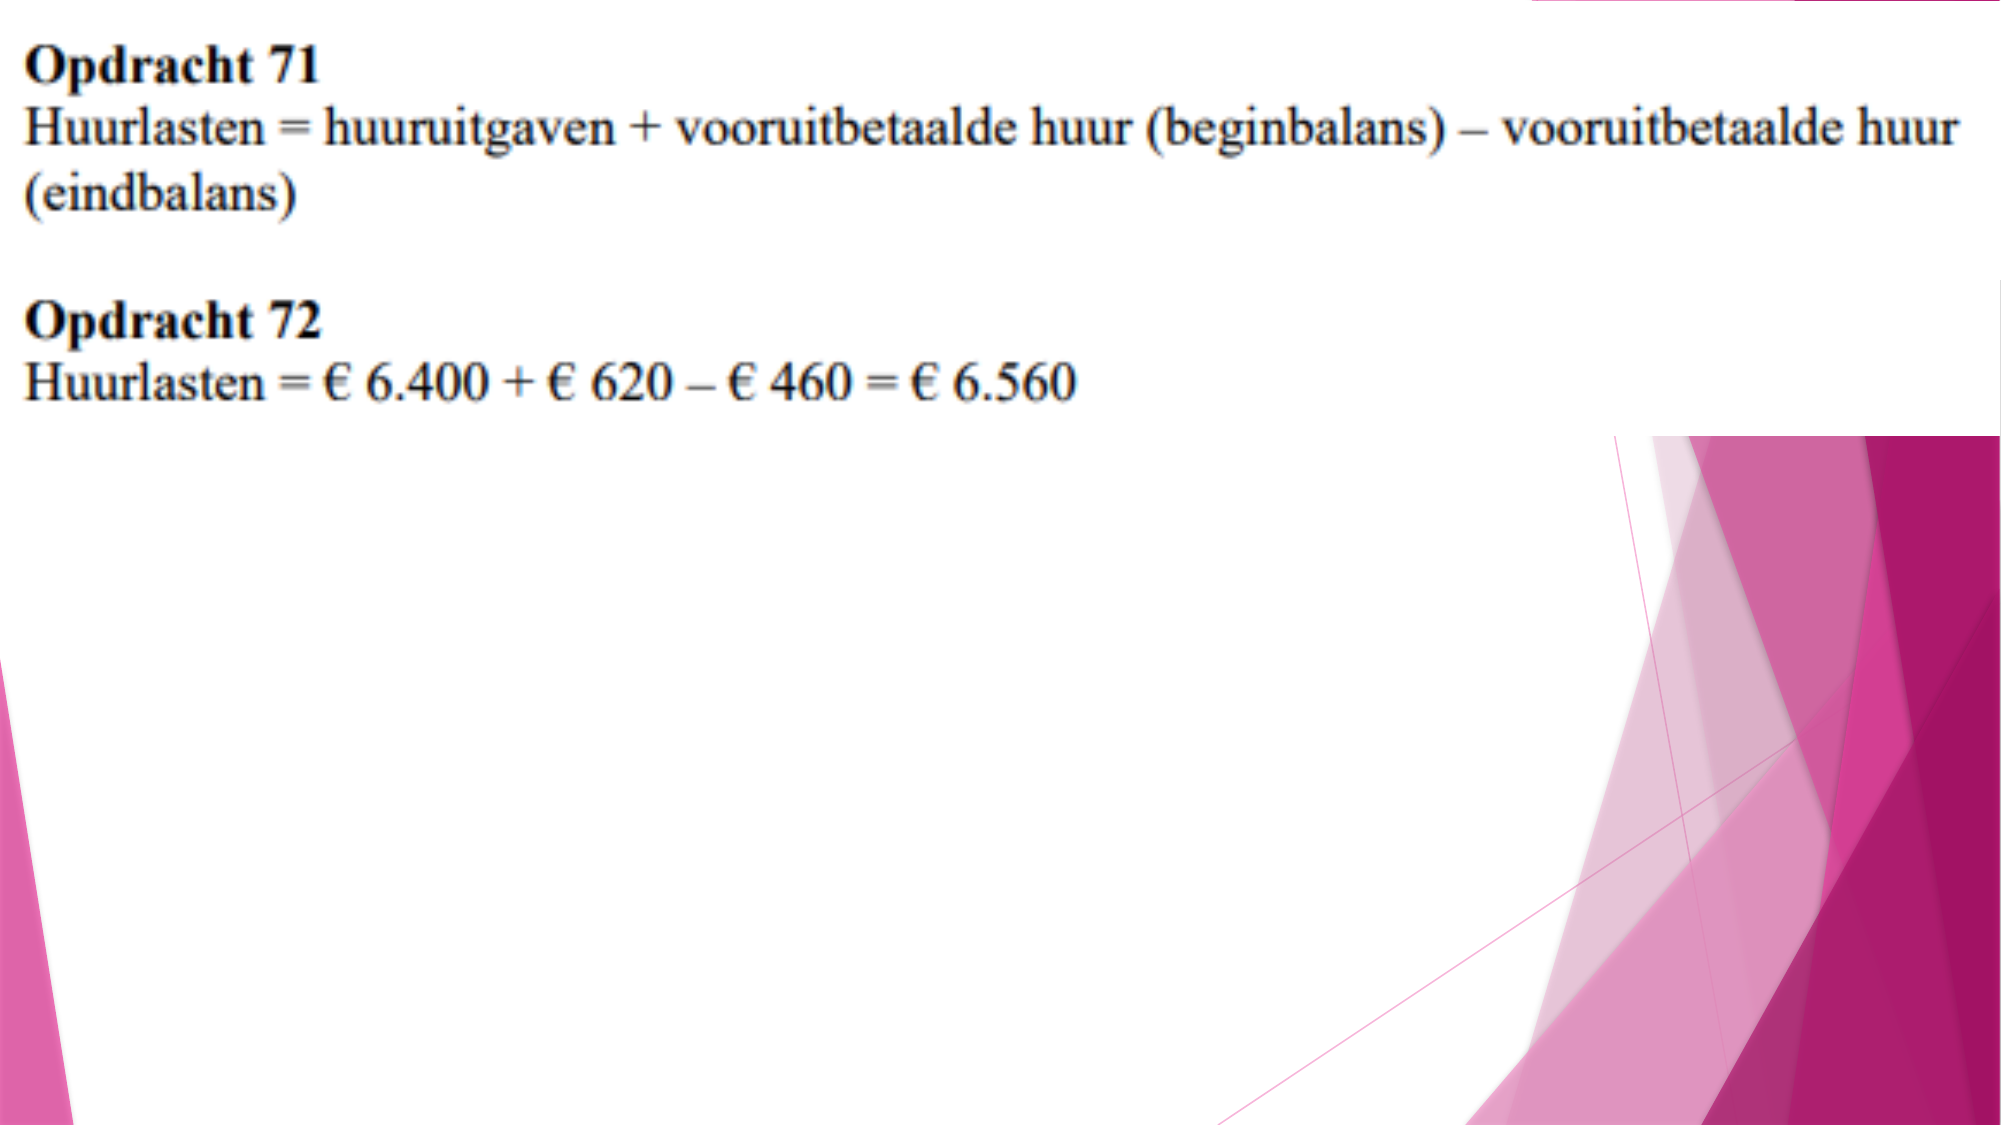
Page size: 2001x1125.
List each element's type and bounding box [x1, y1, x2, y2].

picture [0, 1, 2001, 437]
